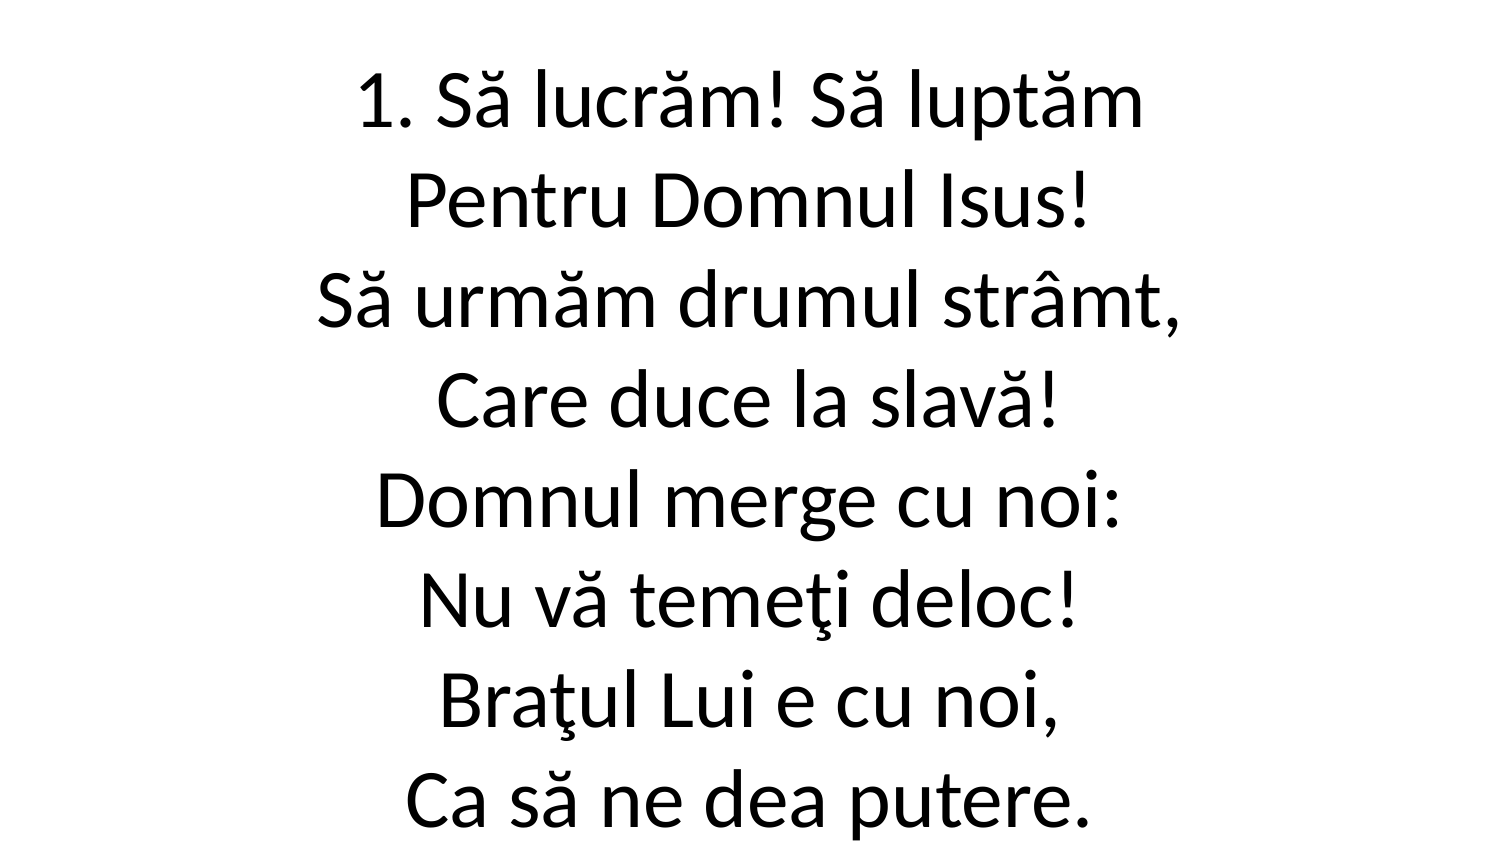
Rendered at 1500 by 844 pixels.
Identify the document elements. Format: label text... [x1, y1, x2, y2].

text_box 1. Să lucrăm! Să luptăm Pentru Domnul Isus! Să urmăm drumul strâmt, Care duce la slavă! Domnul merge cu noi: Nu vă temeţi deloc! Braţul Lui e cu noi, Ca să ne dea putere. [301, 0, 1199, 844]
